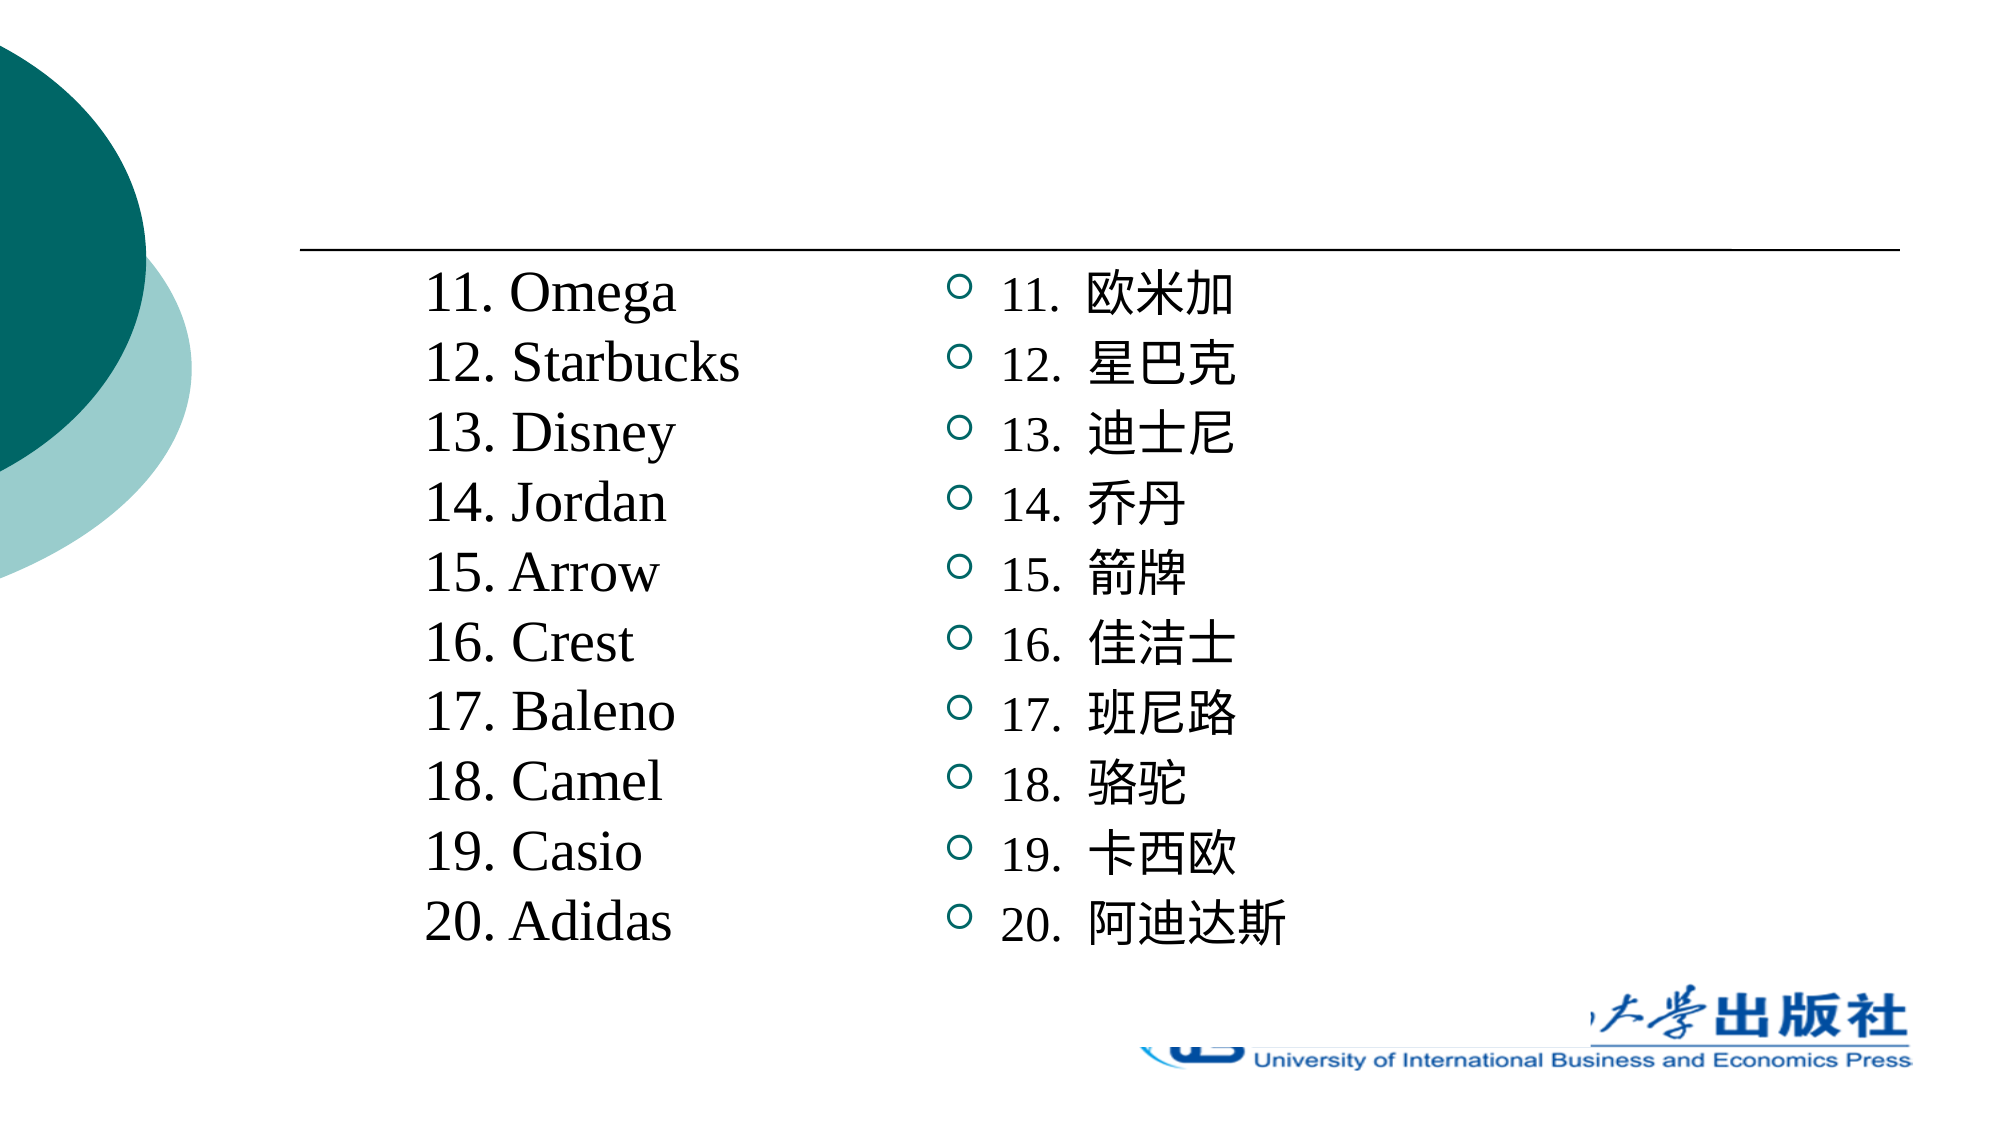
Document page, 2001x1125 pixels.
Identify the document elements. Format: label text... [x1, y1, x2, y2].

picture [1054, 922, 2000, 1125]
text_box 11. Omega 12. Starbucks 13. Disney 14. Jordan 15. Arrow 16. Crest 17. Baleno 18. Camel 19. Casio 20. Adidas [409, 245, 941, 954]
list 11. 欧米加 12. 星巴克 13. 迪士尼 14. 乔丹 15. 箭牌 16. 佳洁士 17. 班尼路 18. 骆驼 19. 卡西欧 20. 阿迪达斯 [928, 254, 1591, 1048]
